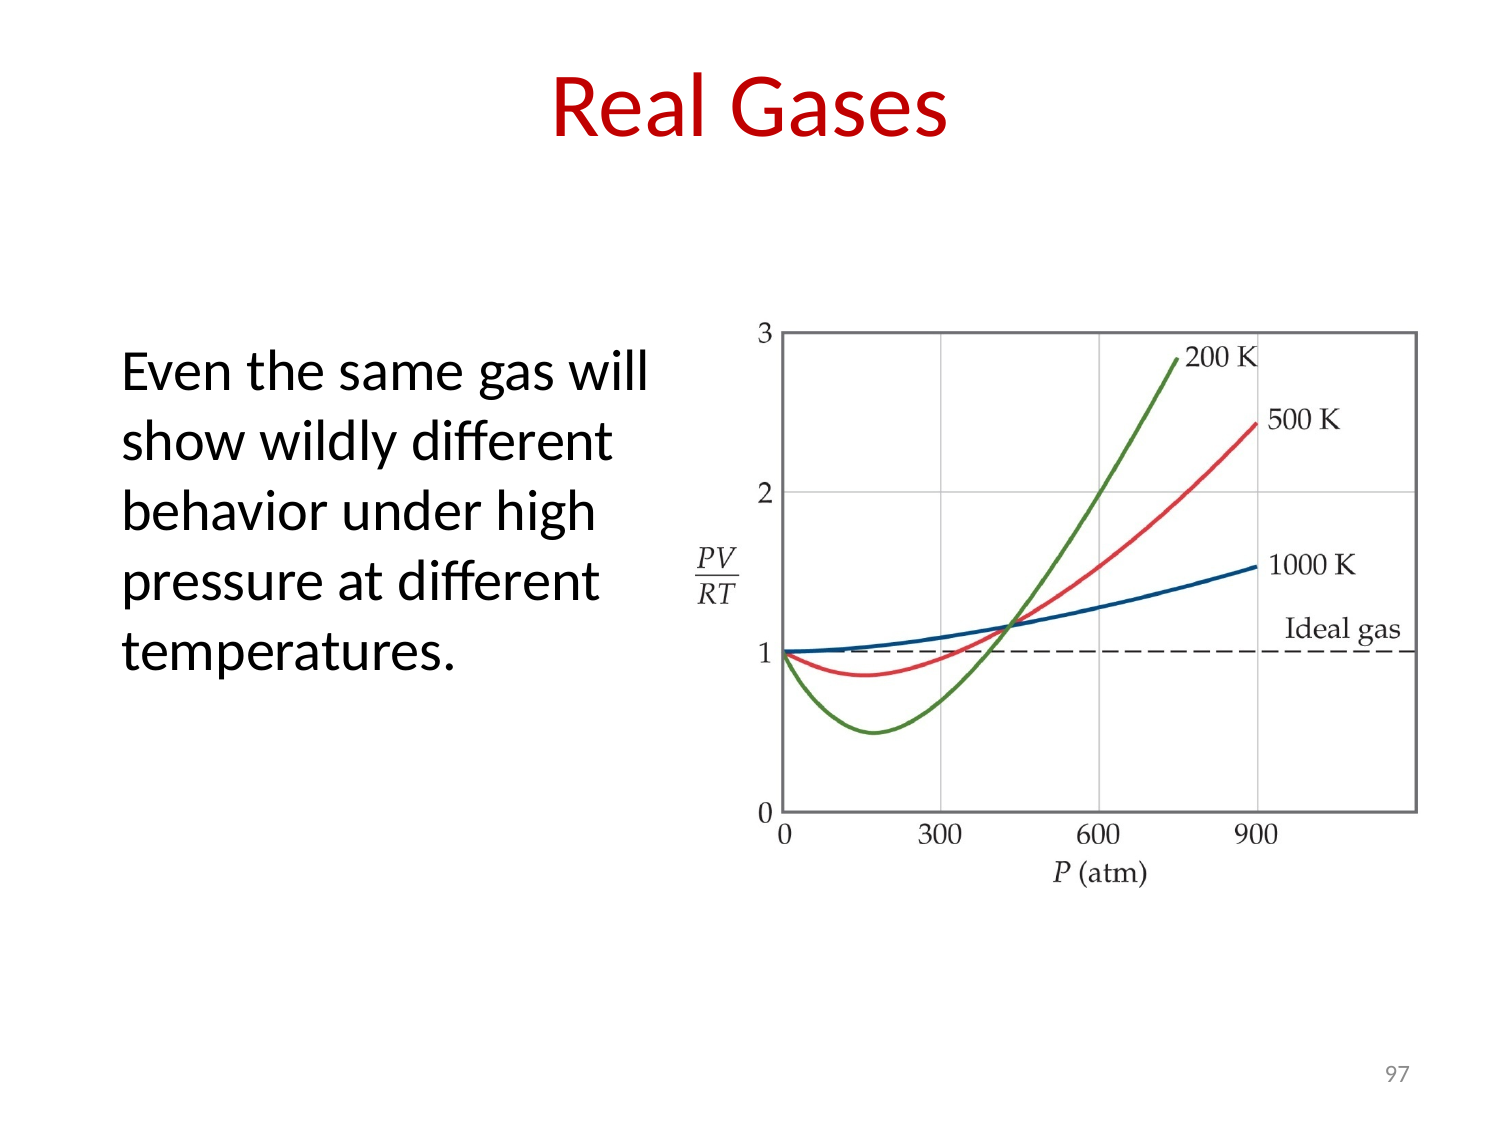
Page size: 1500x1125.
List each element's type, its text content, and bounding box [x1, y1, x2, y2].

slide_number 97 [1074, 1042, 1425, 1103]
text_box Real Gases [112, 37, 1388, 225]
text_box Even the same gas will show wildly different behavior under high pressure at different temperatures. [50, 324, 675, 1000]
picture [687, 314, 1426, 888]
